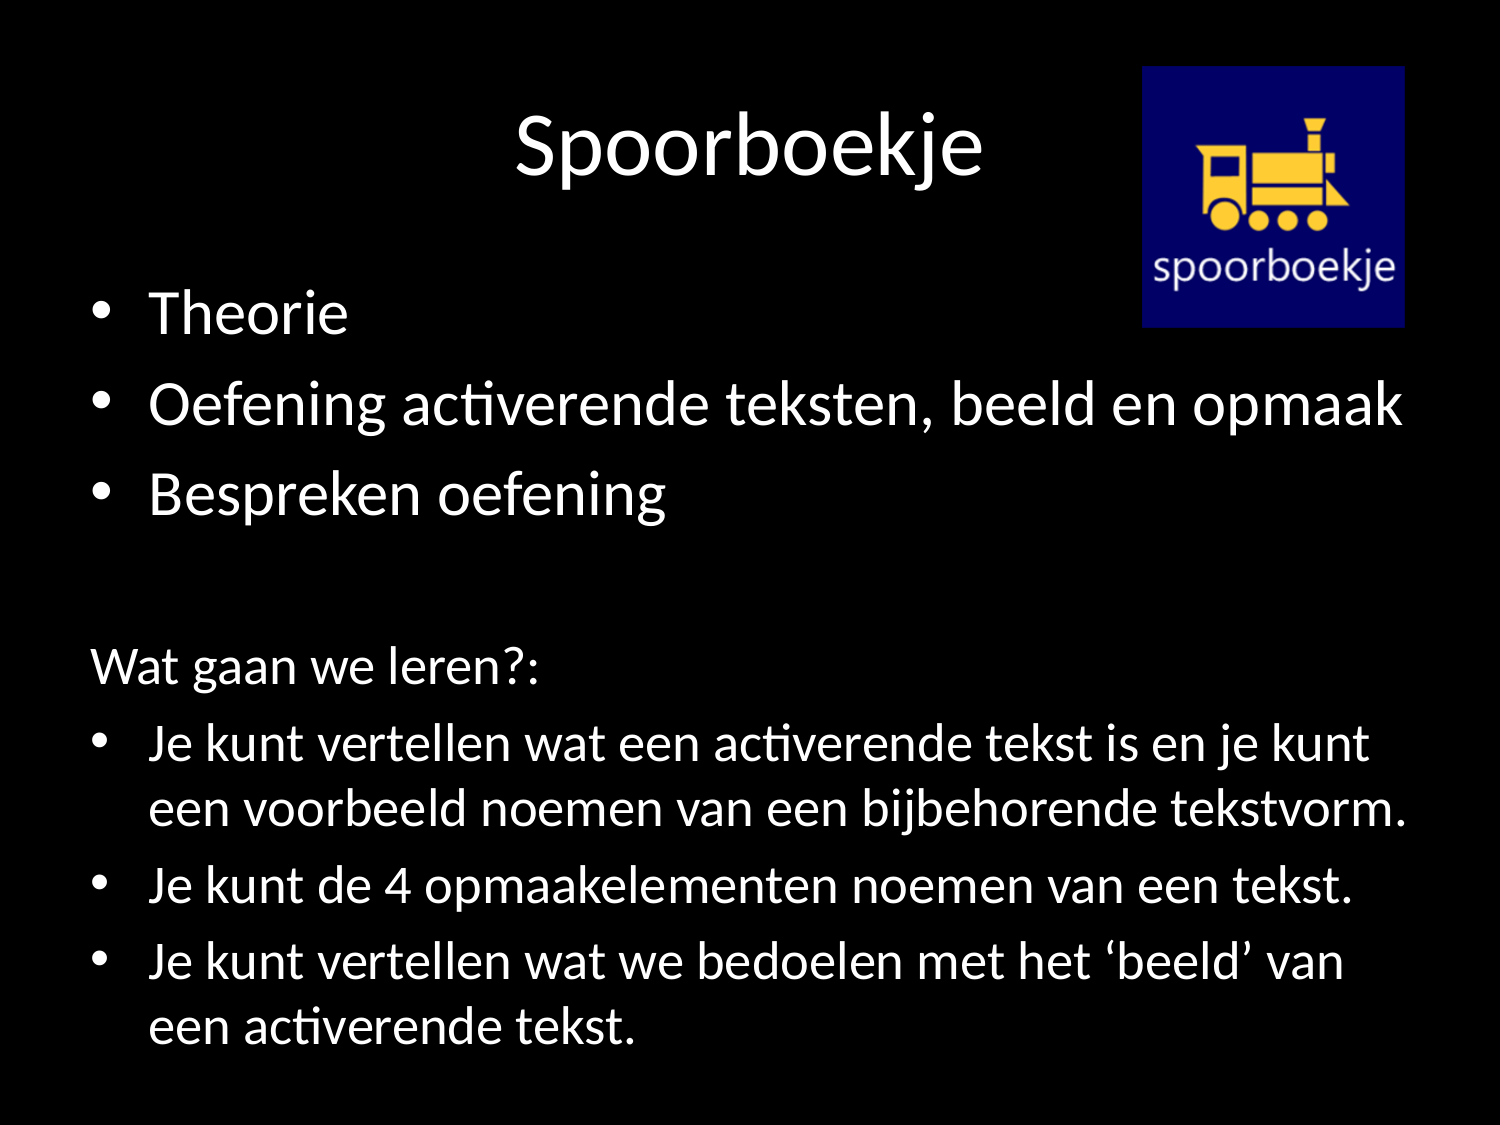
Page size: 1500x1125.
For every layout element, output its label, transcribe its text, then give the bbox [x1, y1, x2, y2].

list Theorie Oefening activerende teksten, beeld en opmaak Bespreken oefening Wat gaan we leren?: Je kunt vertellen wat een activerende tekst is en je kunt een voorbeeld noemen van een bijbehorende tekstvorm. Je kunt de 4 opmaakelementen noemen van een tekst. Je kunt vertellen wat we bedoelen met het ‘beeld’ van een activerende tekst. [75, 262, 1425, 1083]
picture [1142, 66, 1405, 329]
title Spoorboekje [75, 45, 1425, 233]
